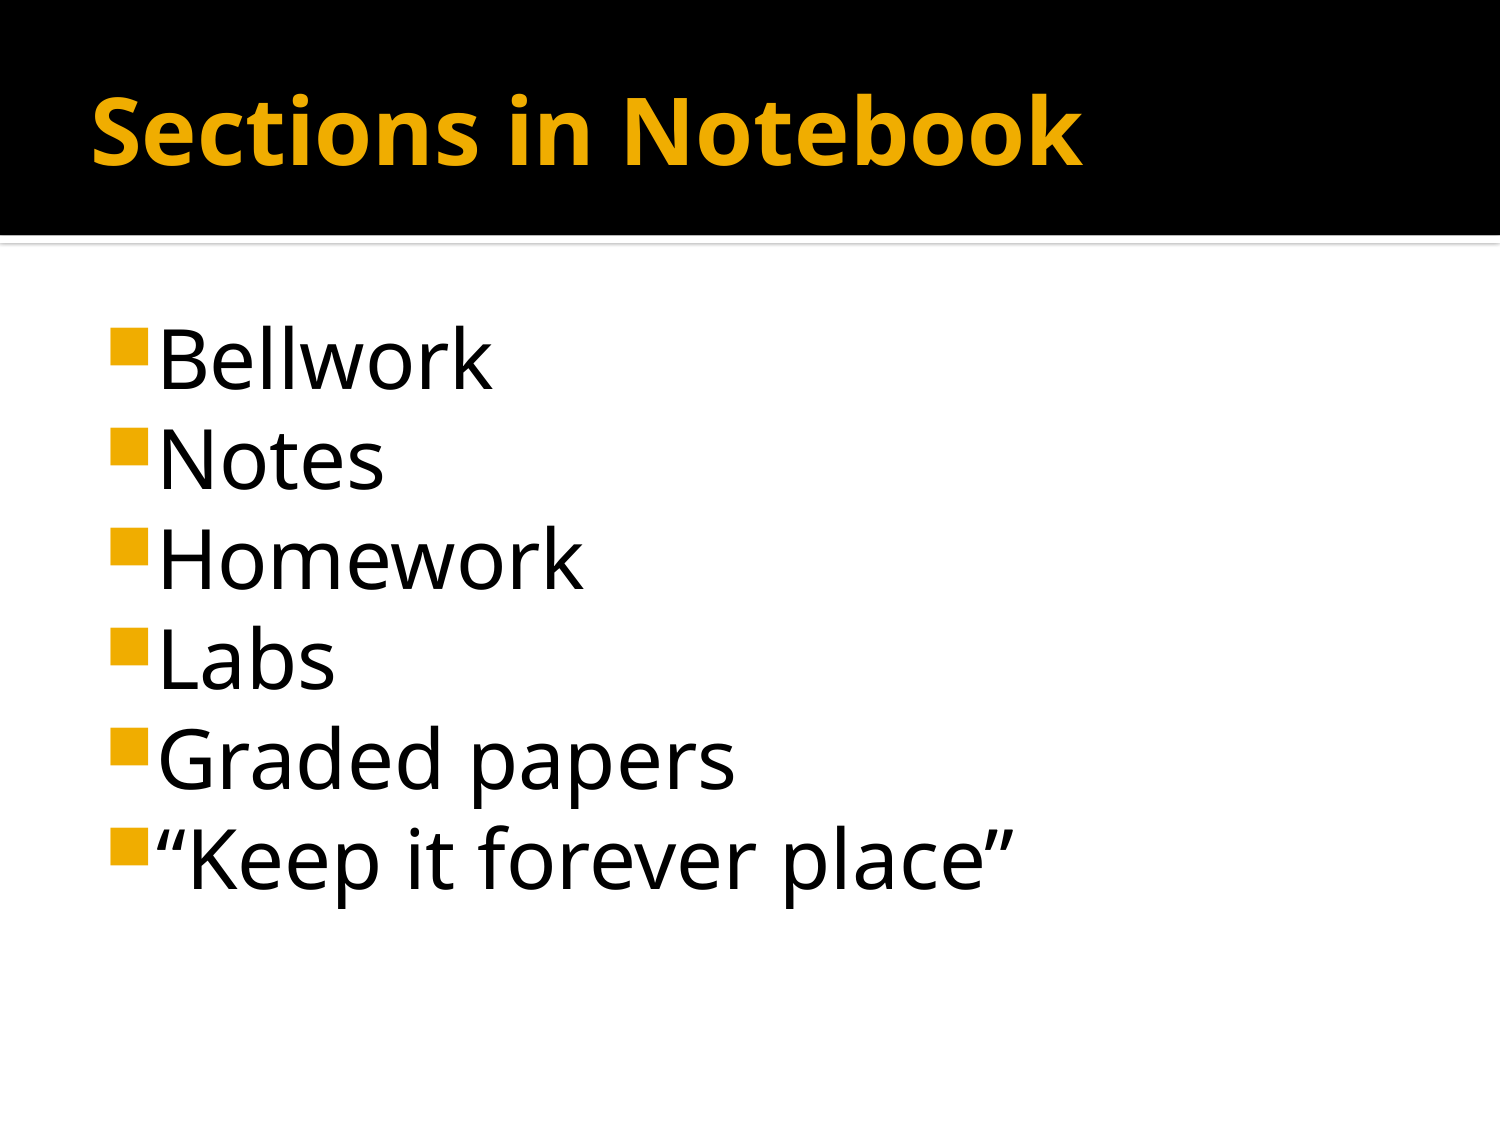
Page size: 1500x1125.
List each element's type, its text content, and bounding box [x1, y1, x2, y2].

list Bellwork Notes Homework Labs Graded papers “Keep it forever place” [75, 291, 1425, 1050]
title Sections in Notebook [75, 25, 1425, 231]
